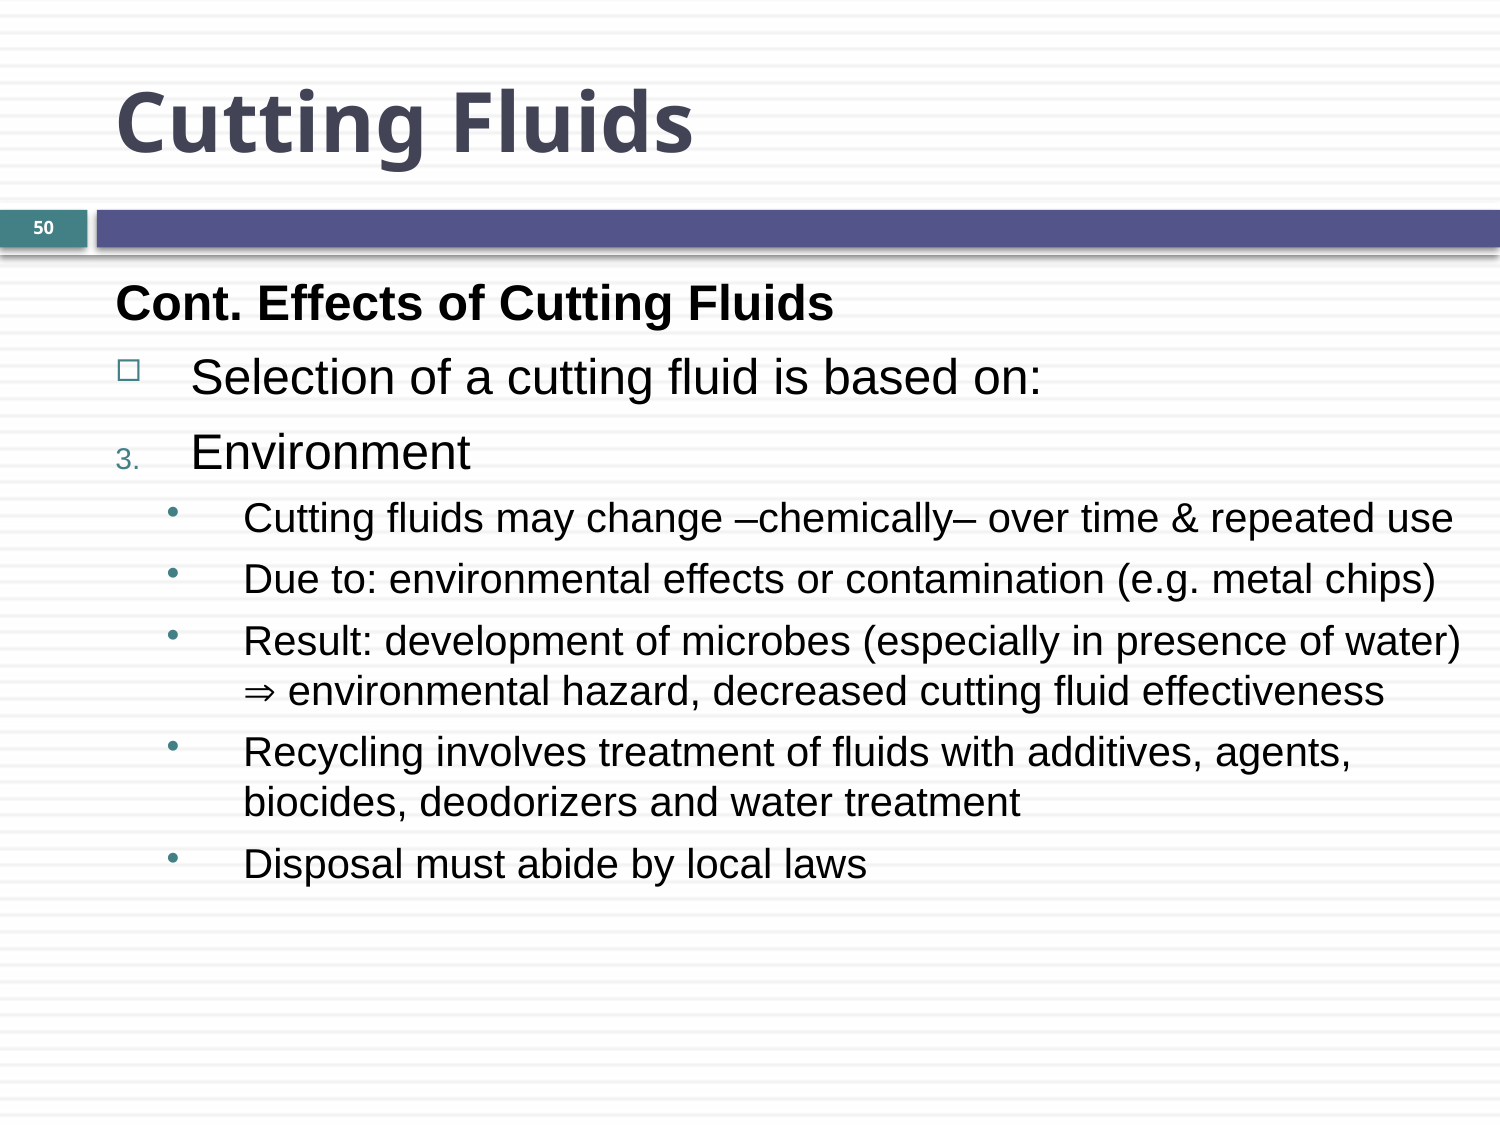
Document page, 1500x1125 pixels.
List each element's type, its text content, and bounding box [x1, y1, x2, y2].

title Cutting Fluids [99, 37, 1438, 200]
slide_number 50 [0, 208, 88, 249]
list Cont. Effects of Cutting Fluids Selection of a cutting fluid is based on: Environment Cutting fluids may change –chemically– over time & repeated use Due to: environmental effects or contamination (e.g. metal chips) Result: development of microbes (especially in presence of water)  environmental hazard, decreased cutting fluid effectiveness Recycling involves treatment of fluids with additives, agents, biocides, deodorizers and water treatment Disposal must abide by local laws [100, 262, 1500, 1125]
